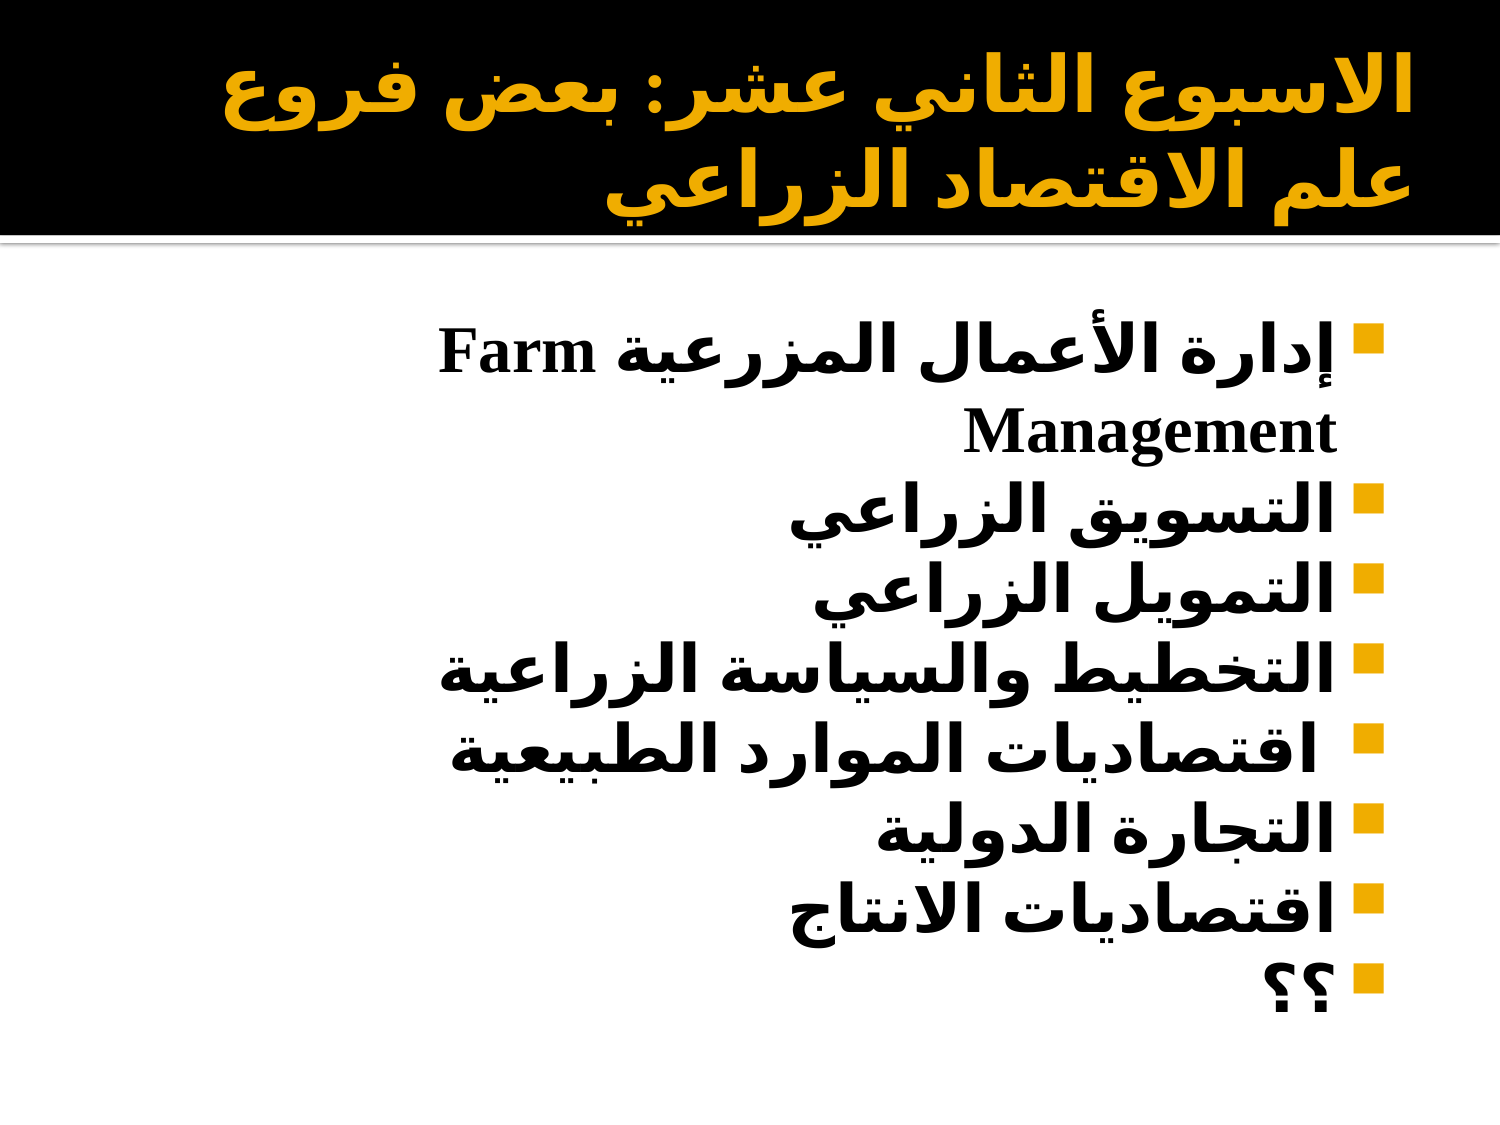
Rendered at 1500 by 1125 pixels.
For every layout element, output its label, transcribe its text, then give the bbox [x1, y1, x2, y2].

list إدارة الأعمال المزرعية Farm Management التسويق الزراعي التمويل الزراعي التخطيط والسياسة الزراعية اقتصاديات الموارد الطبيعية التجارة الدولية اقتصاديات الانتاج ؟؟ [75, 291, 1425, 1050]
title الاسبوع الثاني عشر: بعض فروع علم الاقتصاد الزراعي [75, 25, 1425, 231]
